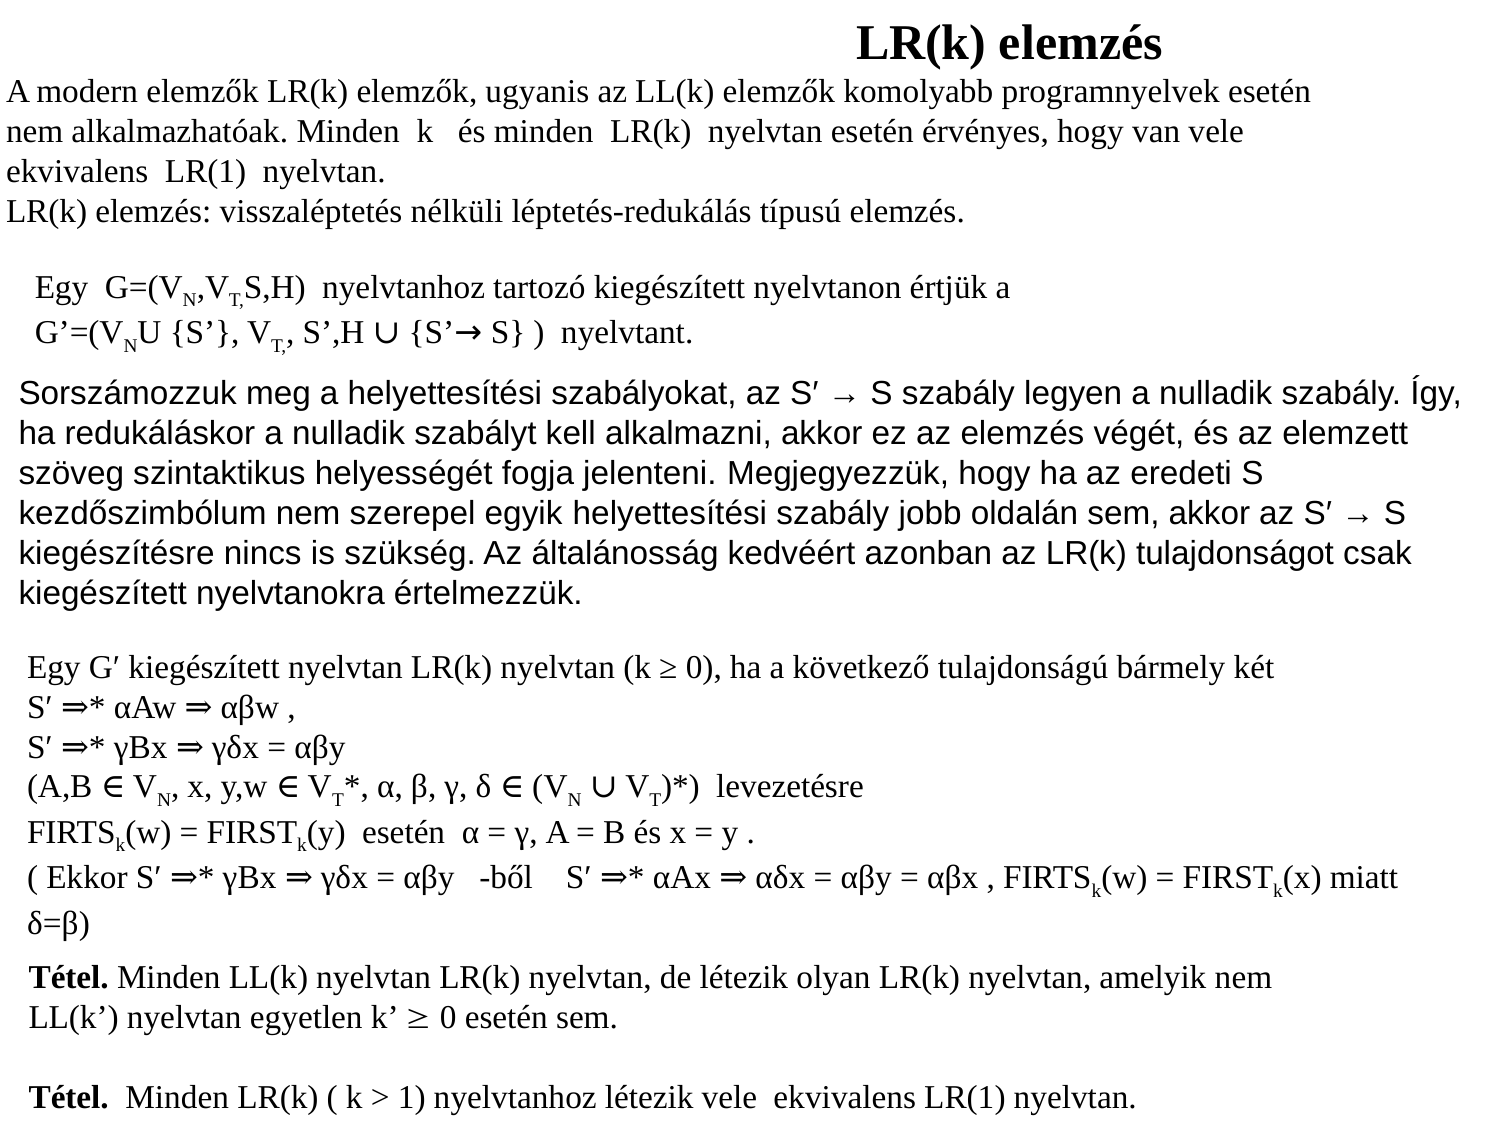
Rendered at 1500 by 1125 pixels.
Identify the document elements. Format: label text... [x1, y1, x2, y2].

text_box Egy G=(VN,VT,S,H) nyelvtanhoz tartozó kiegészített nyelvtanon értjük a G’=(VNU {S’}, VT,, S’,H ∪ {S’→ S} ) nyelvtant. [20, 257, 1036, 363]
text_box LR(k) elemzés A modern elemzők LR(k) elemzők, ugyanis az LL(k) elemzők komolyabb programnyelvek esetén nem alkalmazhatóak. Minden k és minden LR(k) nyelvtan esetén érvényes, hogy van vele ekvivalens LR(1) nyelvtan. LR(k) elemzés: visszaléptetés nélküli léptetés-redukálás típusú elemzés. [0, 2, 1337, 237]
text_box Sorszámozzuk meg a helyettesítési szabályokat, az S′ → S szabály legyen a nulladik szabály. Így, ha redukáláskor a nulladik szabályt kell alkalmazni, akkor ez az elemzés végét, és az elemzett szöveg szintaktikus helyességét fogja jelenteni. Megjegyezzük, hogy ha az eredeti S kezdőszimbólum nem szerepel egyik helyettesítési szabály jobb oldalán sem, akkor az S′ → S kiegészítésre nincs is szükség. Az általánosság kedvéért azonban az LR(k) tulajdonságot csak kiegészített nyelvtanokra értelmezzük. [3, 363, 1500, 619]
text_box Egy G′ kiegészített nyelvtan LR(k) nyelvtan (k ≥ 0), ha a következő tulajdonságú bármely két S′ ⇒* αAw ⇒ αβw , S′ ⇒* γBx ⇒ γδx = αβy (A,B ∈ VN, x, y,w ∈ VT*, α, β, γ, δ ∈ (VN ∪ VT)*) levezetésre FIRTSk(w) = FIRSTk(y) esetén α = γ, A = B és x = y . ( Ekkor S′ ⇒* γBx ⇒ γδx = αβy -ből S′ ⇒* αAx ⇒ αδx = αβy = αβx , FIRTSk(w) = FIRSTk(x) miatt δ=β) [12, 637, 1463, 949]
text_box Tétel. Minden LL(k) nyelvtan LR(k) nyelvtan, de létezik olyan LR(k) nyelvtan, amelyik nem LL(k’) nyelvtan egyetlen k’  0 esetén sem. Tétel. Minden LR(k) ( k > 1) nyelvtanhoz létezik vele ekvivalens LR(1) nyelvtan. [13, 948, 1297, 1123]
